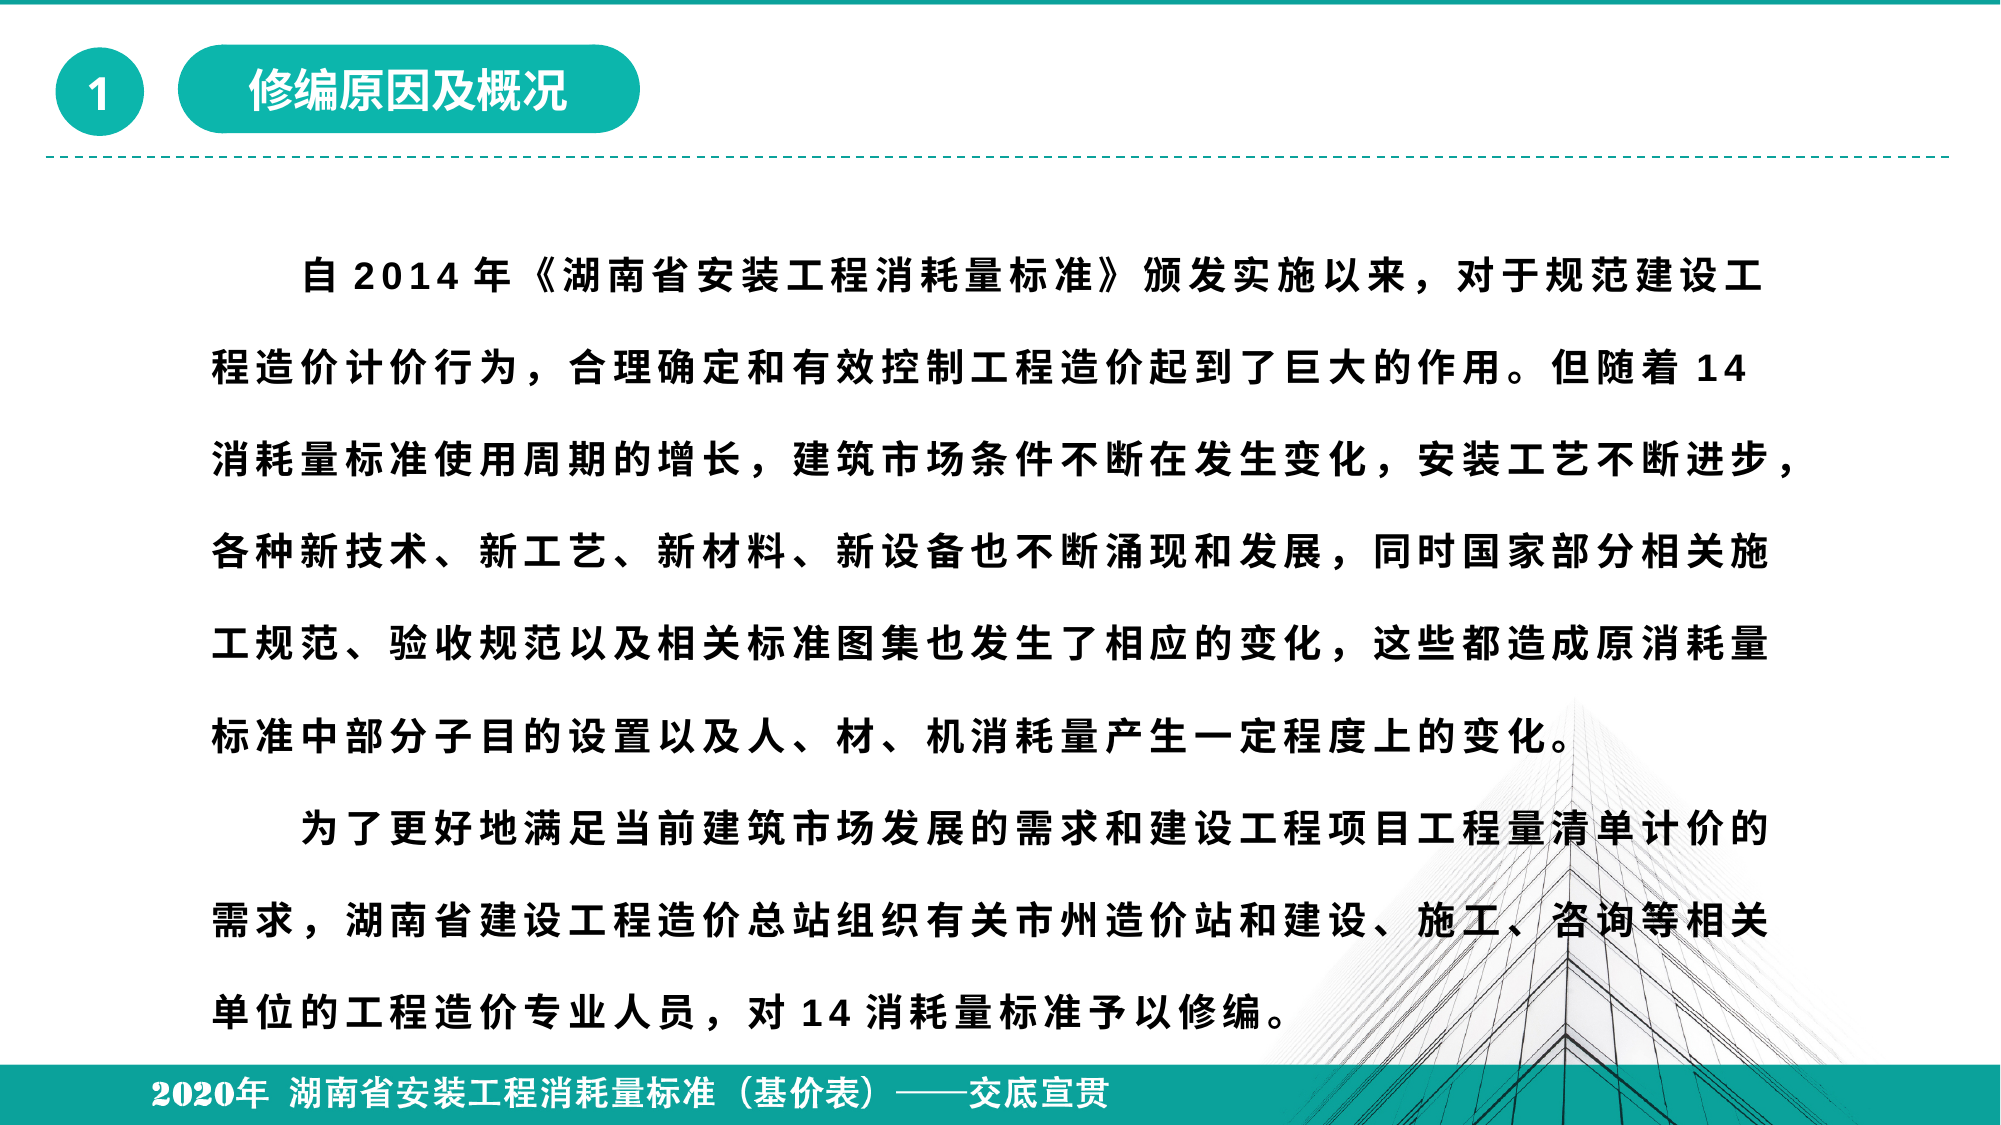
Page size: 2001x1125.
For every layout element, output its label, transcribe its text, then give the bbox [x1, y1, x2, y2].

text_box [45, 44, 1955, 158]
slide_number [1918, 0, 2000, 52]
title 自2014年《湖南省安装工程消耗量标准》颁发实施以来，对于规范建设工程造价计价行为，合理确定和有效控制工程造价起到了巨大的作用。但随着14消耗量标准使用周期的增长，建筑市场条件不断在发生变化，安装工艺不断进步，各种新技术、新工艺、新材料、新设备也不断涌现和发展，同时国家部分相关施工规范、验收规范以及相关标准图集也发生了相应的变化，这些都造成原消耗量标准中部分子目的设置以及人、材、机消耗量产生一定程度上的变化。 为了更好地满足当前建筑市场发展的需求和建设工程项目工程量清单计价的需求，湖南省建设工程造价总站组织有关市州造价站和建设、施工、咨询等相关单位的工程造价专业人员，对14消耗量标准予以修编。 [196, 179, 1804, 1042]
picture [0, 0, 2001, 1125]
